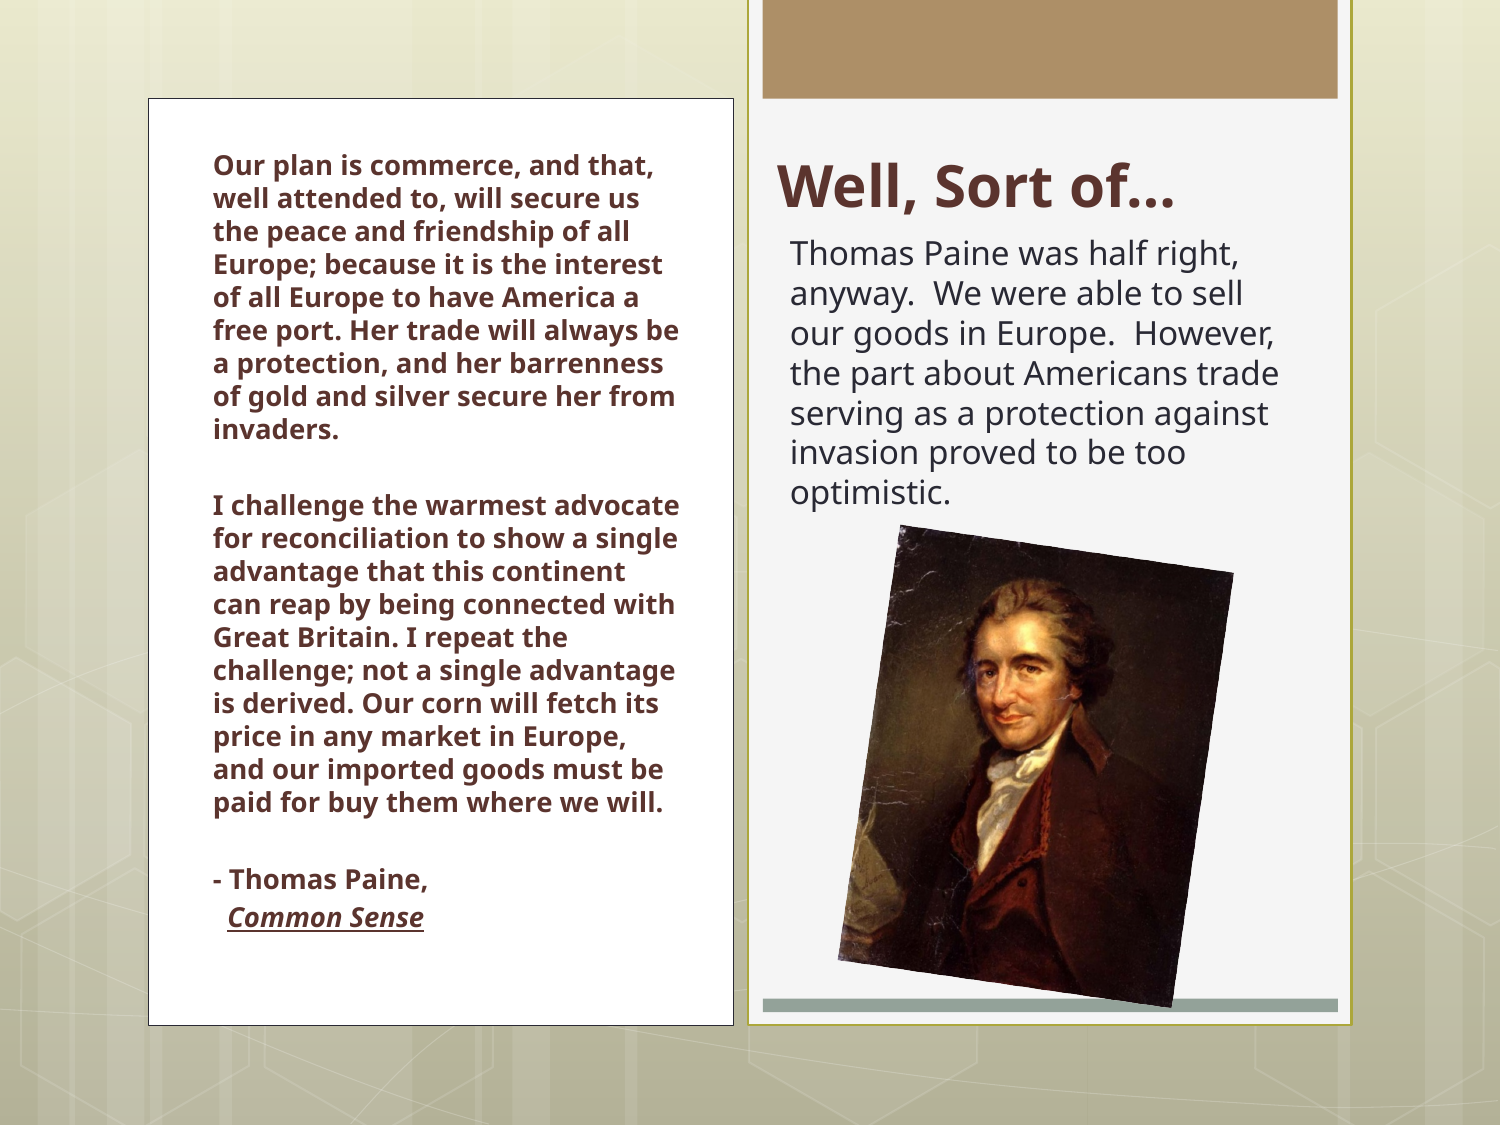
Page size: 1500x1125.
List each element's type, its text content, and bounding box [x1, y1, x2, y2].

title Well, Sort of… [762, 112, 1305, 227]
list Thomas Paine was half right, anyway. We were able to sell our goods in Europe. However, the part about Americans trade serving as a protection against invasion proved to be too optimistic. [774, 224, 1317, 538]
list Our plan is commerce, and that, well attended to, will secure us the peace and friendship of all Europe; because it is the interest of all Europe to have America a free port. Her trade will always be a protection, and her barrenness of gold and silver secure her from invaders. I challenge the warmest advocate for reconciliation to show a single advantage that this continent can reap by being connected with Great Britain. I repeat the challenge; not a single advantage is derived. Our corn will fetch its price in any market in Europe, and our imported goods must be paid for buy them where we will. - Thomas Paine, Common Sense [187, 140, 695, 986]
picture [838, 525, 1233, 1007]
